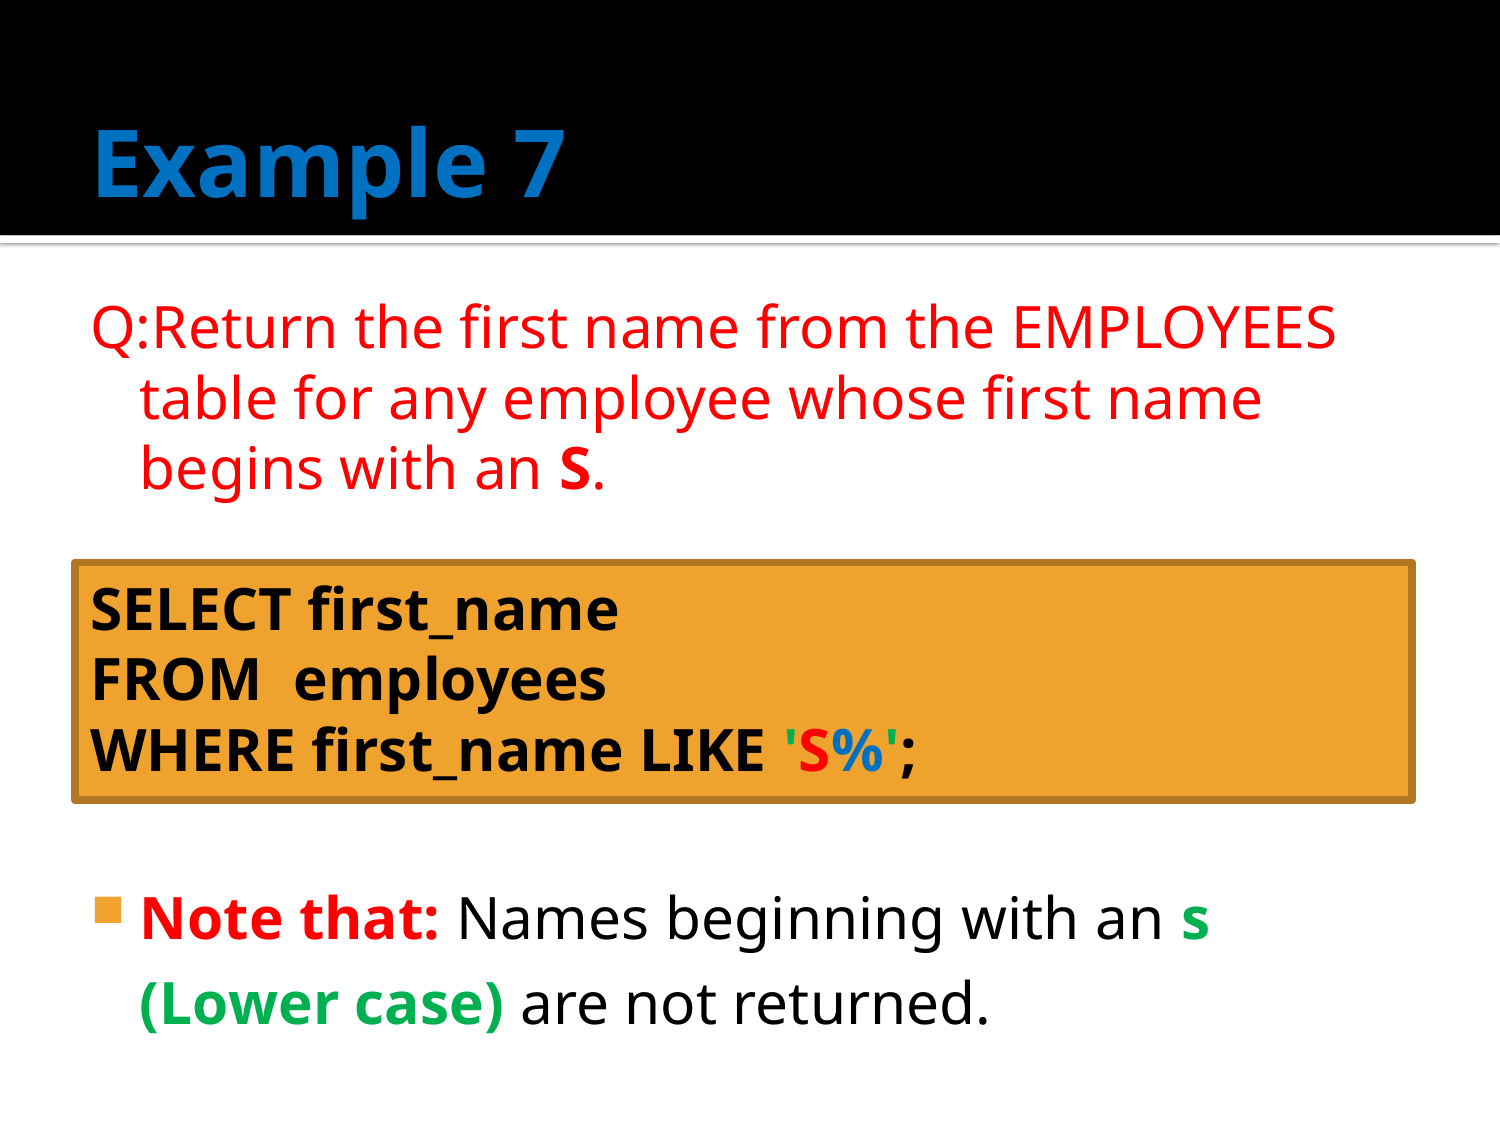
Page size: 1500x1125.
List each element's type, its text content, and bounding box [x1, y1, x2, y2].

title Example 7 [75, 56, 1425, 263]
list Q:Return the first name from the EMPLOYEES table for any employee whose first name begins with an S. SELECT first_name FROM employees WHERE first_name LIKE 'S%'; Note that: Names beginning with an s (Lower case) are not returned. [62, 274, 1413, 1051]
